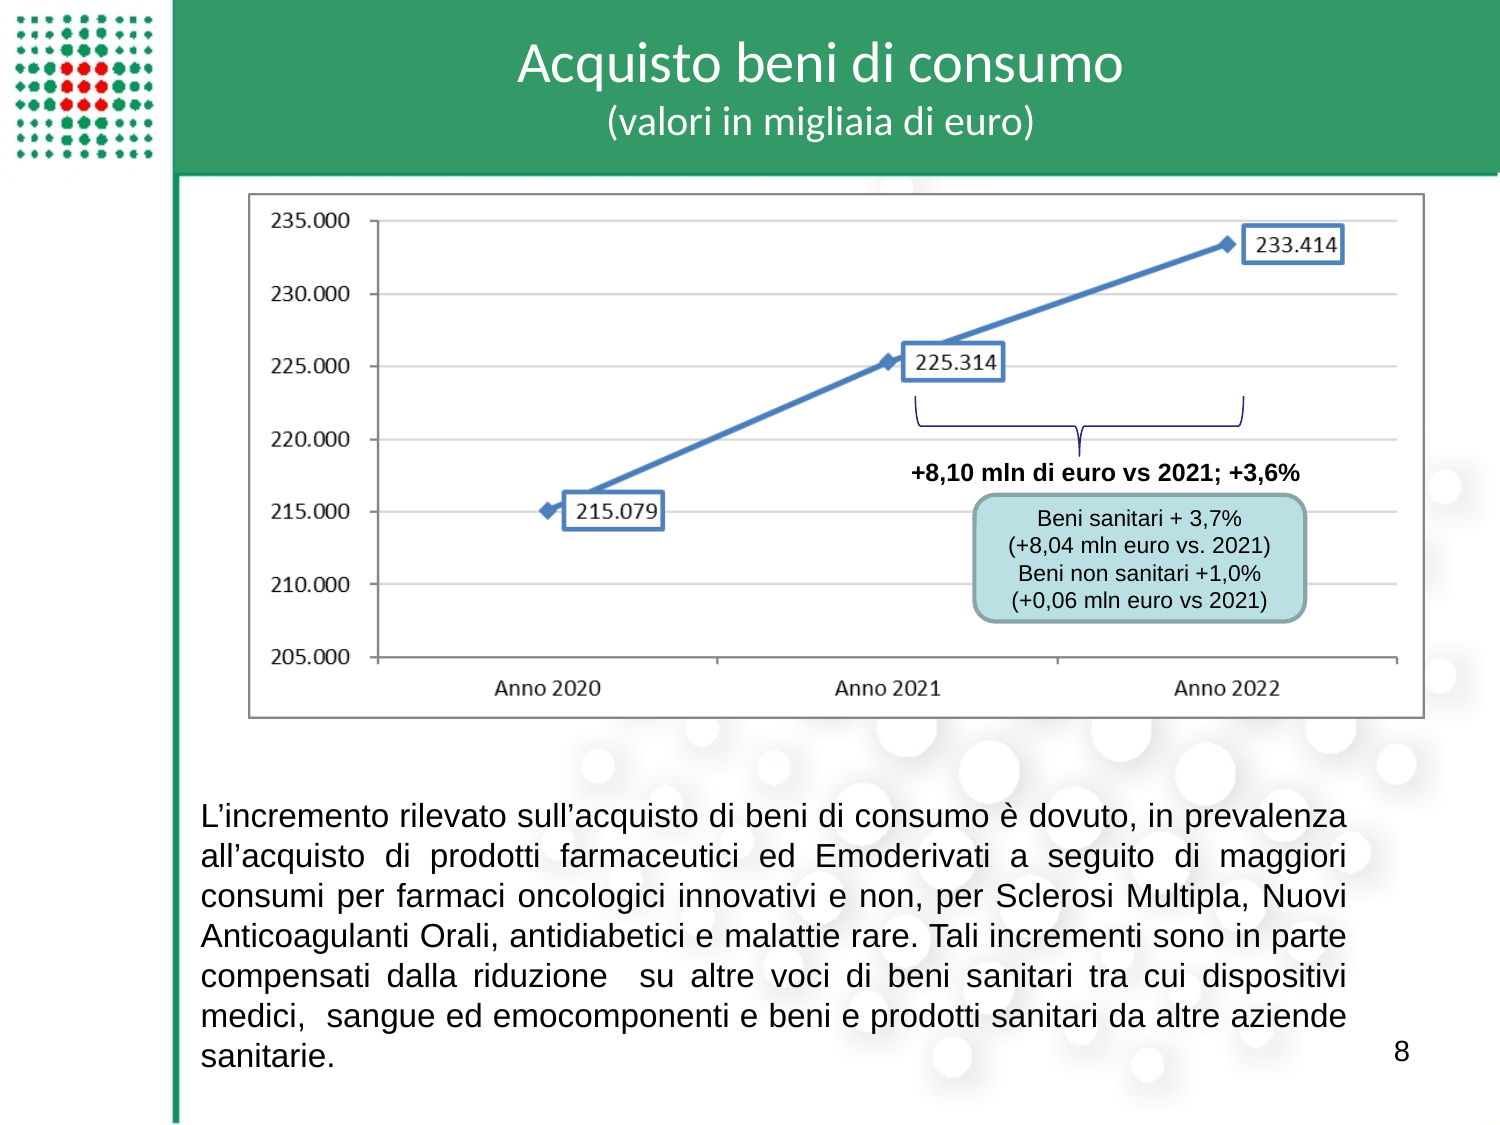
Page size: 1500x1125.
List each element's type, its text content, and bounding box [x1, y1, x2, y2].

picture [0, 0, 174, 55]
picture [0, 182, 1500, 1125]
slide_number 8 [1074, 1024, 1426, 1103]
text_box Acquisto beni di consumo (valori in migliaia di euro) [0, 55, 1500, 182]
text_box L’incremento rilevato sull’acquisto di beni di consumo è dovuto, in prevalenza all’acquisto di prodotti farmaceutici ed Emoderivati a seguito di maggiori consumi per farmaci oncologici innovativi e non, per Sclerosi Multipla, Nuovi Anticoagulanti Orali, antidiabetici e malattie rare. Tali incrementi sono in parte compensati dalla riduzione su altre voci di beni sanitari tra cui dispositivi medici, sangue ed emocomponenti e beni e prodotti sanitari da altre aziende sanitarie. [185, 786, 1364, 1082]
